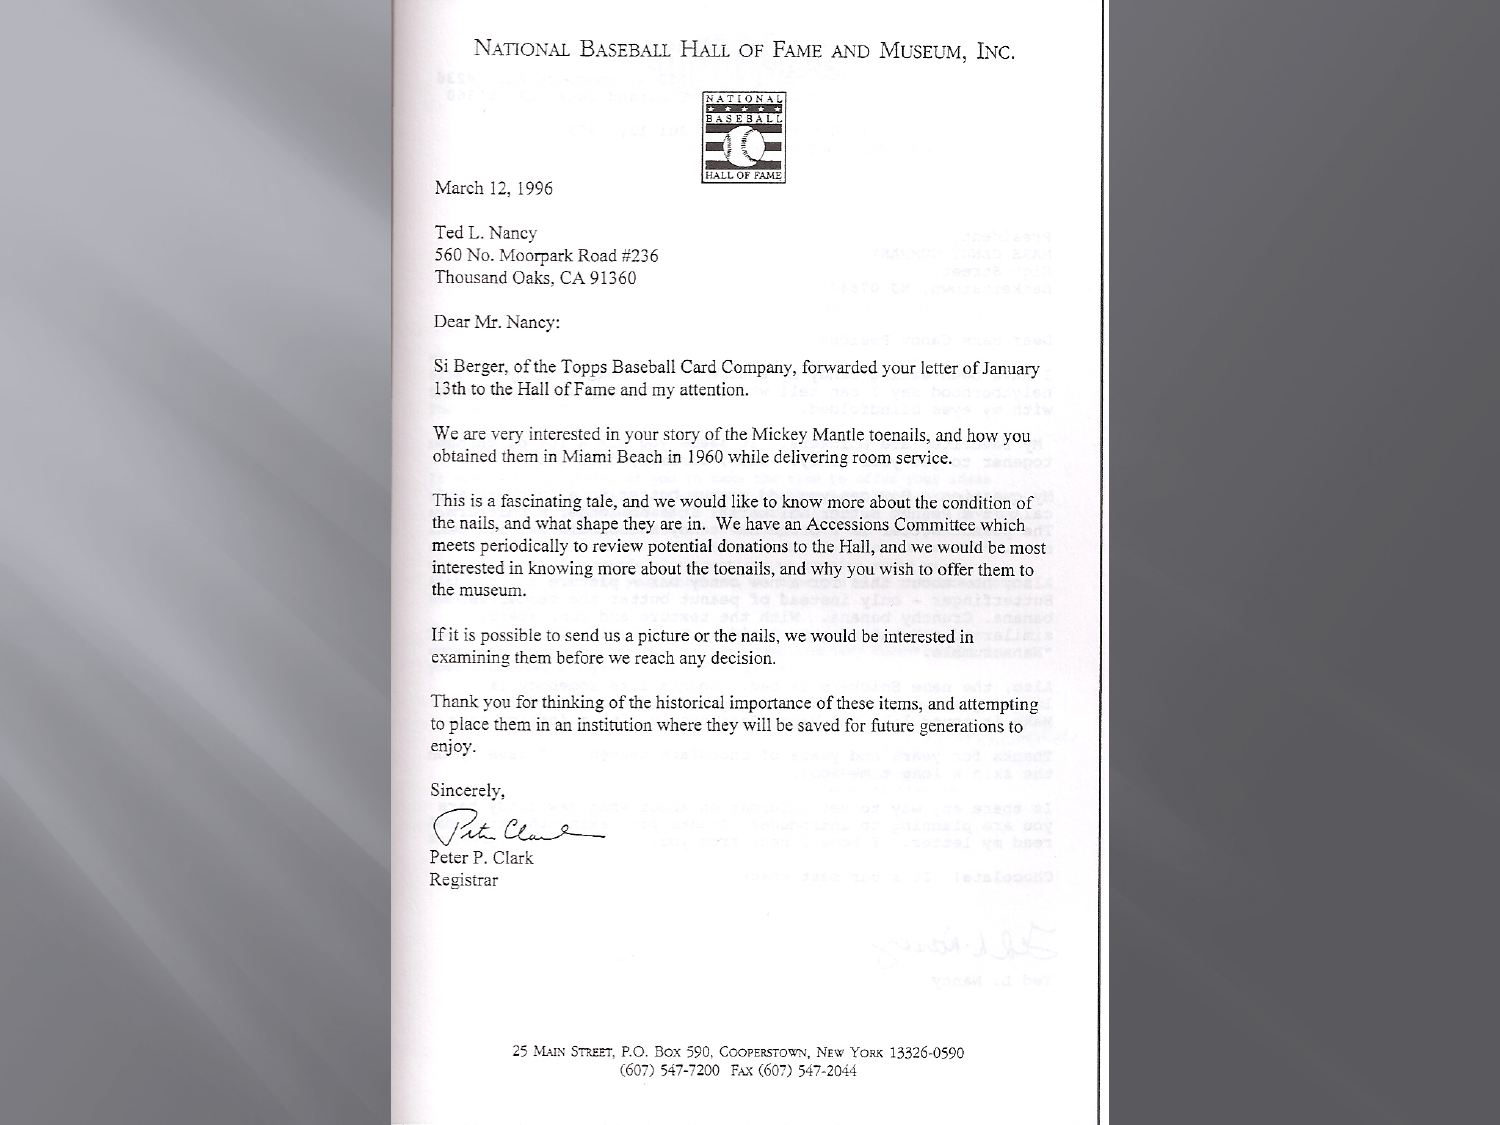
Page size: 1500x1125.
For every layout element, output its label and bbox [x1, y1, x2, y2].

picture [391, 0, 1109, 1125]
